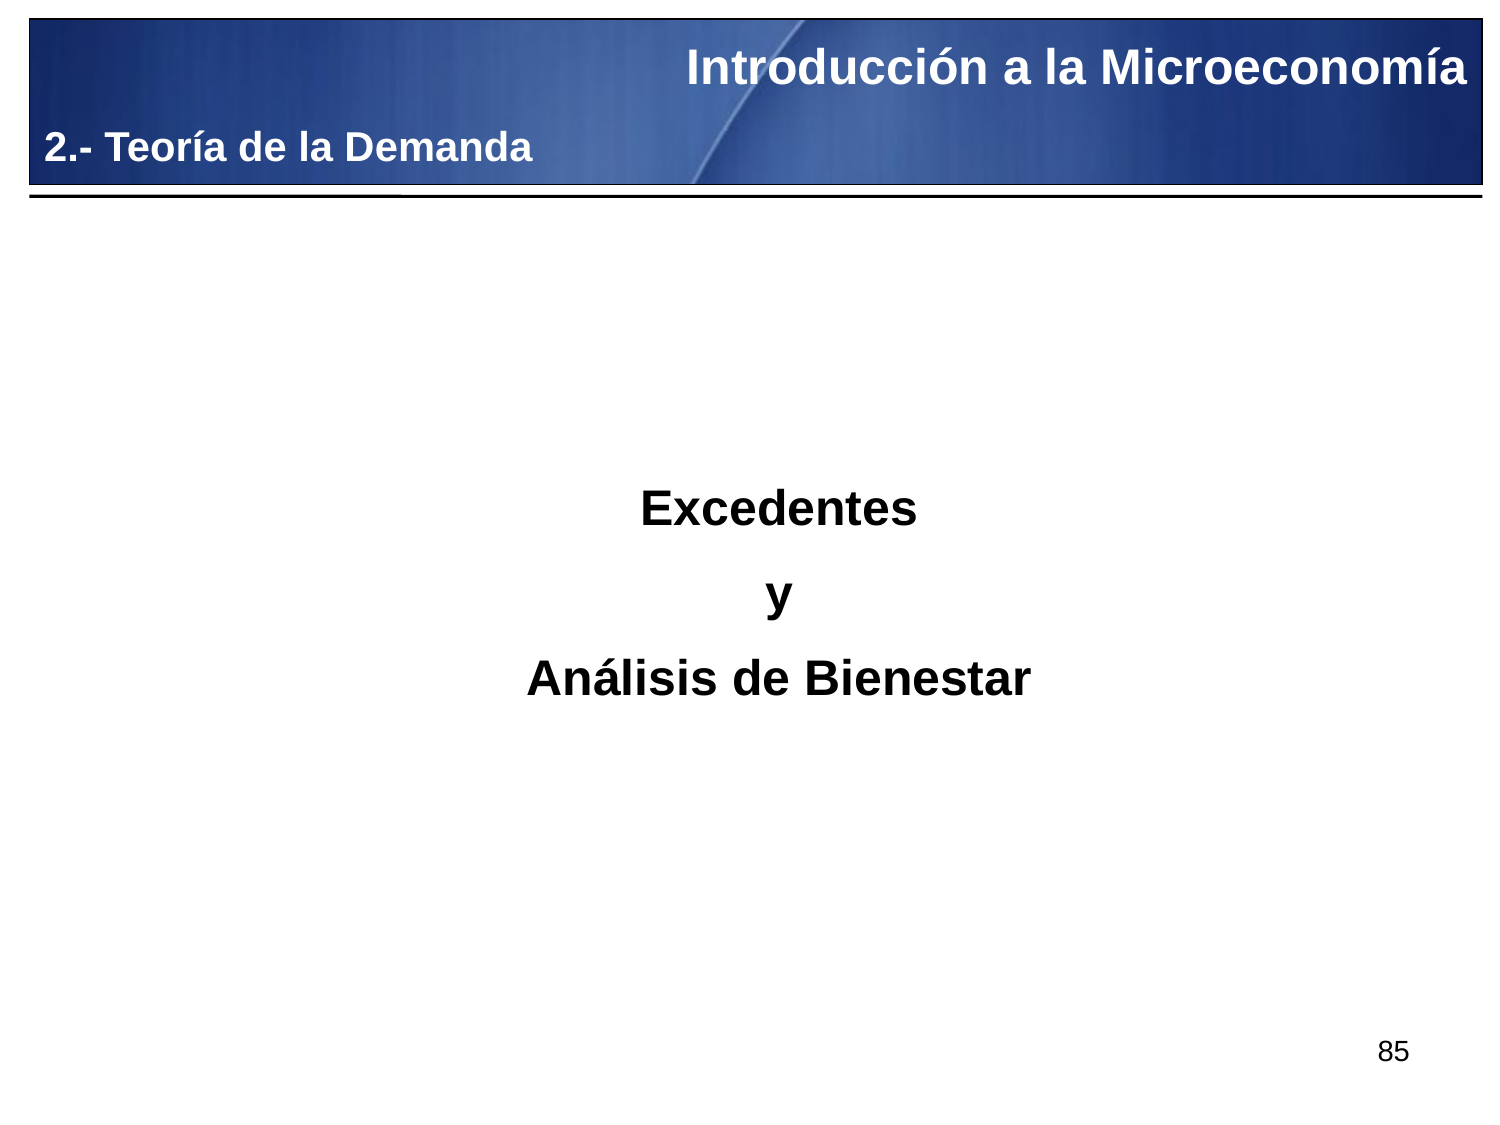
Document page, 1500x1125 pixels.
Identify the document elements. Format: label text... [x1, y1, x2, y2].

text_box [29, 19, 1483, 185]
text_box Introducción a la Microeconomía [608, 26, 1483, 102]
text_box 2.- Teoría de la Demanda [29, 112, 585, 178]
text_box Excedentes y Análisis de Bienestar [289, 467, 1270, 713]
slide_number 85 [1074, 1024, 1426, 1103]
